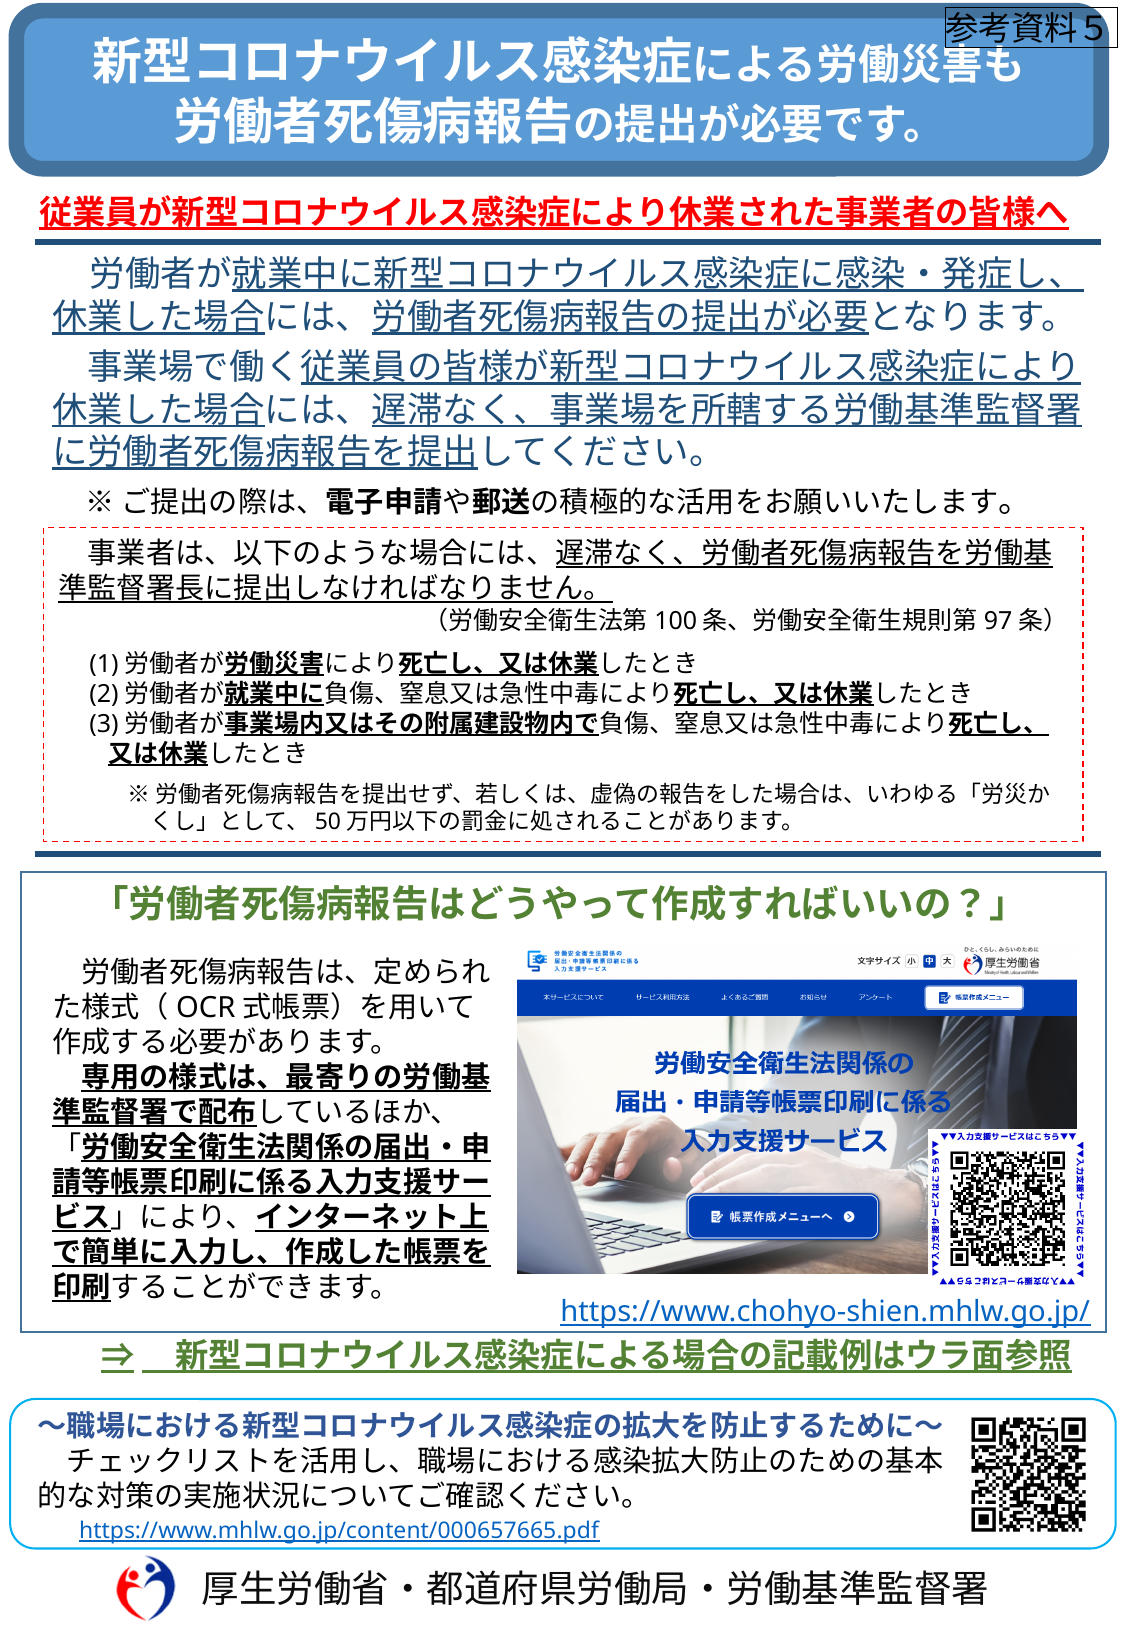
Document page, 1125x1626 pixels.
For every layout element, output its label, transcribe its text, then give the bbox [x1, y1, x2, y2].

text_box 労働者が就業中に新型コロナウイルス感染症に感染・発症し、休業した場合には、労働者死傷病報告の提出が必要となります。 事業場で働く従業員の皆様が新型コロナウイルス感染症により休業した場合には、遅滞なく、事業場を所轄する労働基準監督署に労働者死傷病報告を提出してください。 ※ ご提出の際は、電子申請や郵送の積極的な活用をお願いいたします。 [37, 266, 1102, 527]
text_box https://www.mhlw.go.jp/content/000657665.pdf [64, 1507, 1038, 1554]
text_box 「労働者死傷病報告はどうやって作成すればいいの？」 [15, 868, 1102, 938]
picture [967, 1414, 1089, 1535]
text_box 参考資料５ [945, 7, 1118, 48]
text_box ～職場における新型コロナウイルス感染症の拡大を防止するために～ チェックリストを活用し、職場における感染拡大防止のための基本的な対策の実施状況についてご確認ください。 [22, 1399, 978, 1520]
text_box 従業員が新型コロナウイルス感染症により休業された事業者の皆様へ [23, 157, 1106, 266]
picture [108, 1551, 182, 1624]
text_box 事業者は、以下のような場合には、遅滞なく、労働者死傷病報告を労働基準監督署長に提出しなければなりません。 （労働安全衛生法第100条、労働安全衛生規則第97条） (1)労働者が労働災害により死亡し、又は休業したとき (2)労働者が就業中に負傷、窒息又は急性中毒により死亡し、又は休業したとき (3)労働者が事業場内又はその附属建設物内で負傷、窒息又は急性中毒により死亡し、 又は休業したとき ※ 労働者死傷病報告を提出せず、若しくは、虚偽の報告をした場合は、いわゆる「労災か くし」として、50万円以下の罰金に処されることがあります。 [43, 527, 1084, 842]
text_box 新型コロナウイルス感染症による労働災害も 労働者死傷病報告の提出が必要です。 [15, 9, 1103, 162]
text_box [20, 871, 1107, 1333]
picture [517, 943, 1087, 1288]
text_box ⇒ 新型コロナウイルス感染症による場合の記載例はウラ面参照 [49, 1326, 1087, 1382]
text_box [27, 1397, 1117, 1550]
text_box 労働者死傷病報告は、定められた様式（OCR式帳票）を用いて作成する必要があります。 専用の様式は、最寄りの労働基準監督署で配布しているほか、「労働安全衛生法関係の届出・申請等帳票印刷に係る入力支援サービス」により、インターネット上で簡単に入力し、作成した帳票を印刷することができます。 [37, 946, 516, 1311]
text_box 厚生労働省・都道府県労働局・労働基準監督署 [128, 1535, 1063, 1625]
text_box https://www.chohyo-shien.mhlw.go.jp/ [484, 1285, 1106, 1340]
text_box [9, 1401, 64, 1550]
